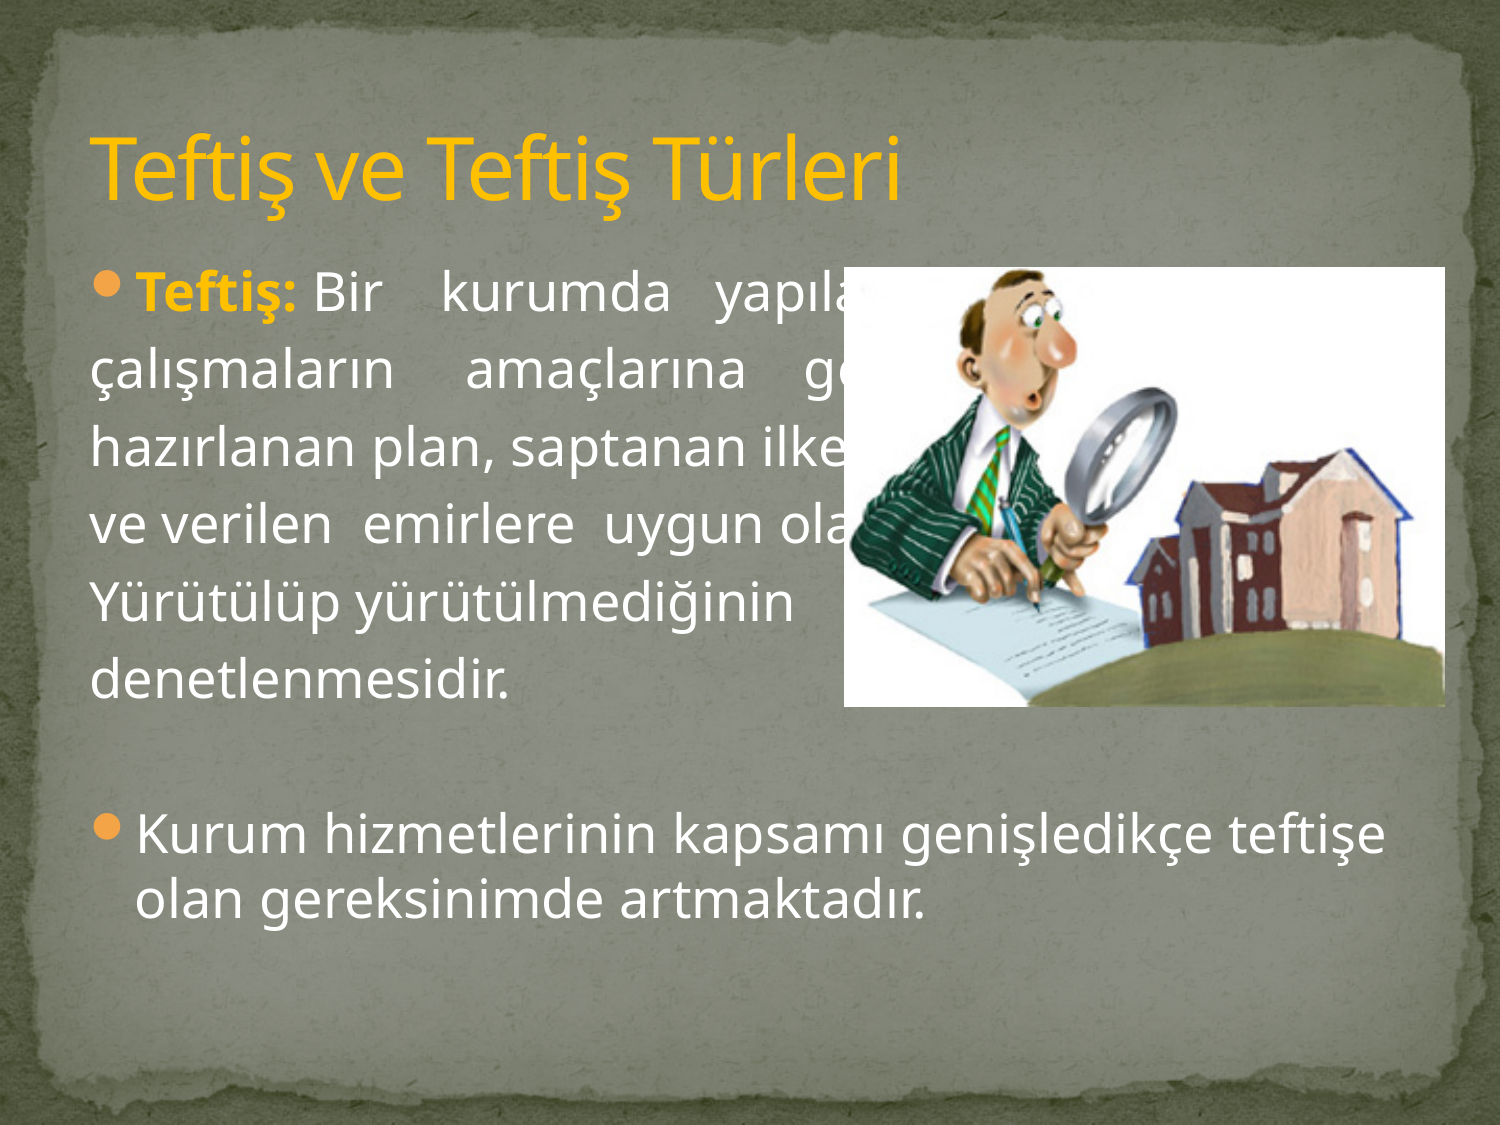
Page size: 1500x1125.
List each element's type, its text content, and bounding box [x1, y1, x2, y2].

list Teftiş: Bir kurumda yapılan çalışmaların amaçlarına göre hazırlanan plan, saptanan ilkeler ve verilen emirlere uygun olarak Yürütülüp yürütülmediğinin denetlenmesidir. Kurum hizmetlerinin kapsamı genişledikçe teftişe olan gereksinimde artmaktadır. [75, 249, 1425, 1000]
title Teftiş ve Teftiş Türleri [74, 24, 1425, 225]
picture [844, 266, 1445, 707]
